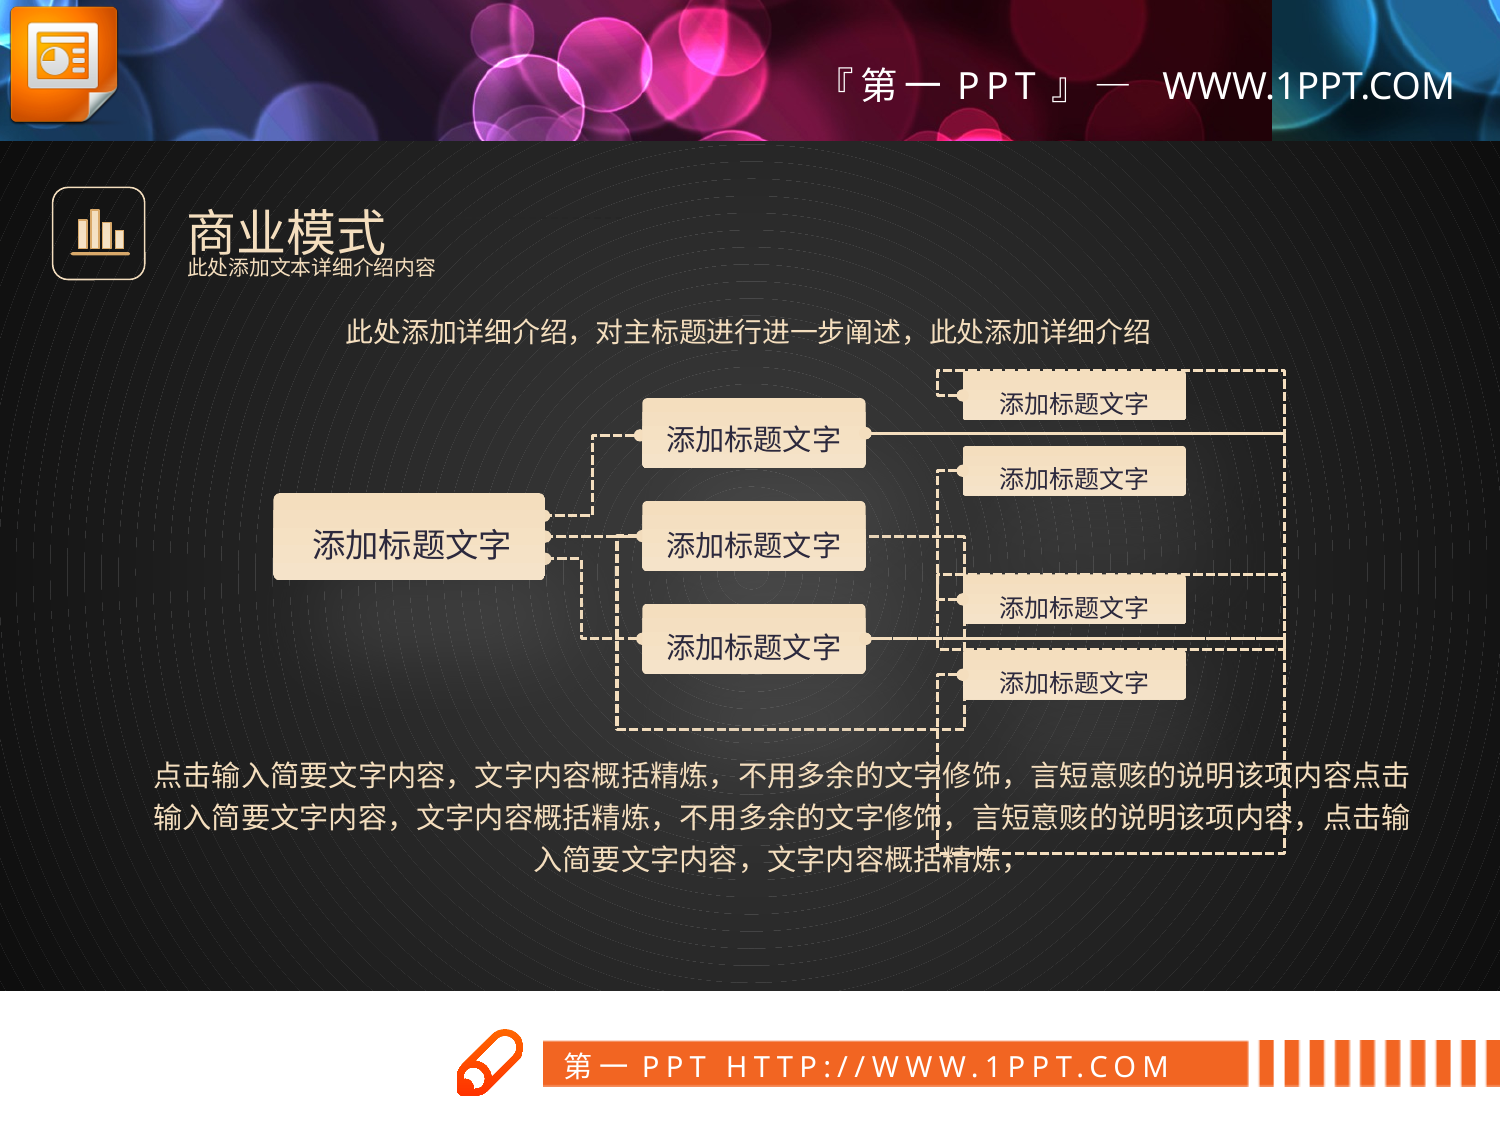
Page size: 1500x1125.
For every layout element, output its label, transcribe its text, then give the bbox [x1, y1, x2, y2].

picture [543, 1040, 1500, 1087]
text_box 商业模式 [171, 182, 526, 270]
text_box 此处添加文本详细介绍内容 [172, 242, 457, 284]
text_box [273, 370, 1187, 704]
text_box 点击输入简要文字内容，文字内容概括精炼，不用多余的文字修饰，言短意赅的说明该项内容点击输入简要文字内容，文字内容概括精炼，不用多余的文字修饰，言短意赅的说明该项内容，点击输入简要文字内容，文字内容概括精炼， [129, 742, 1435, 884]
text_box 此处添加详细介绍，对主标题进行进一步阐述，此处添加详细介绍 [282, 300, 1215, 354]
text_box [52, 187, 145, 280]
picture [0, 0, 1500, 141]
